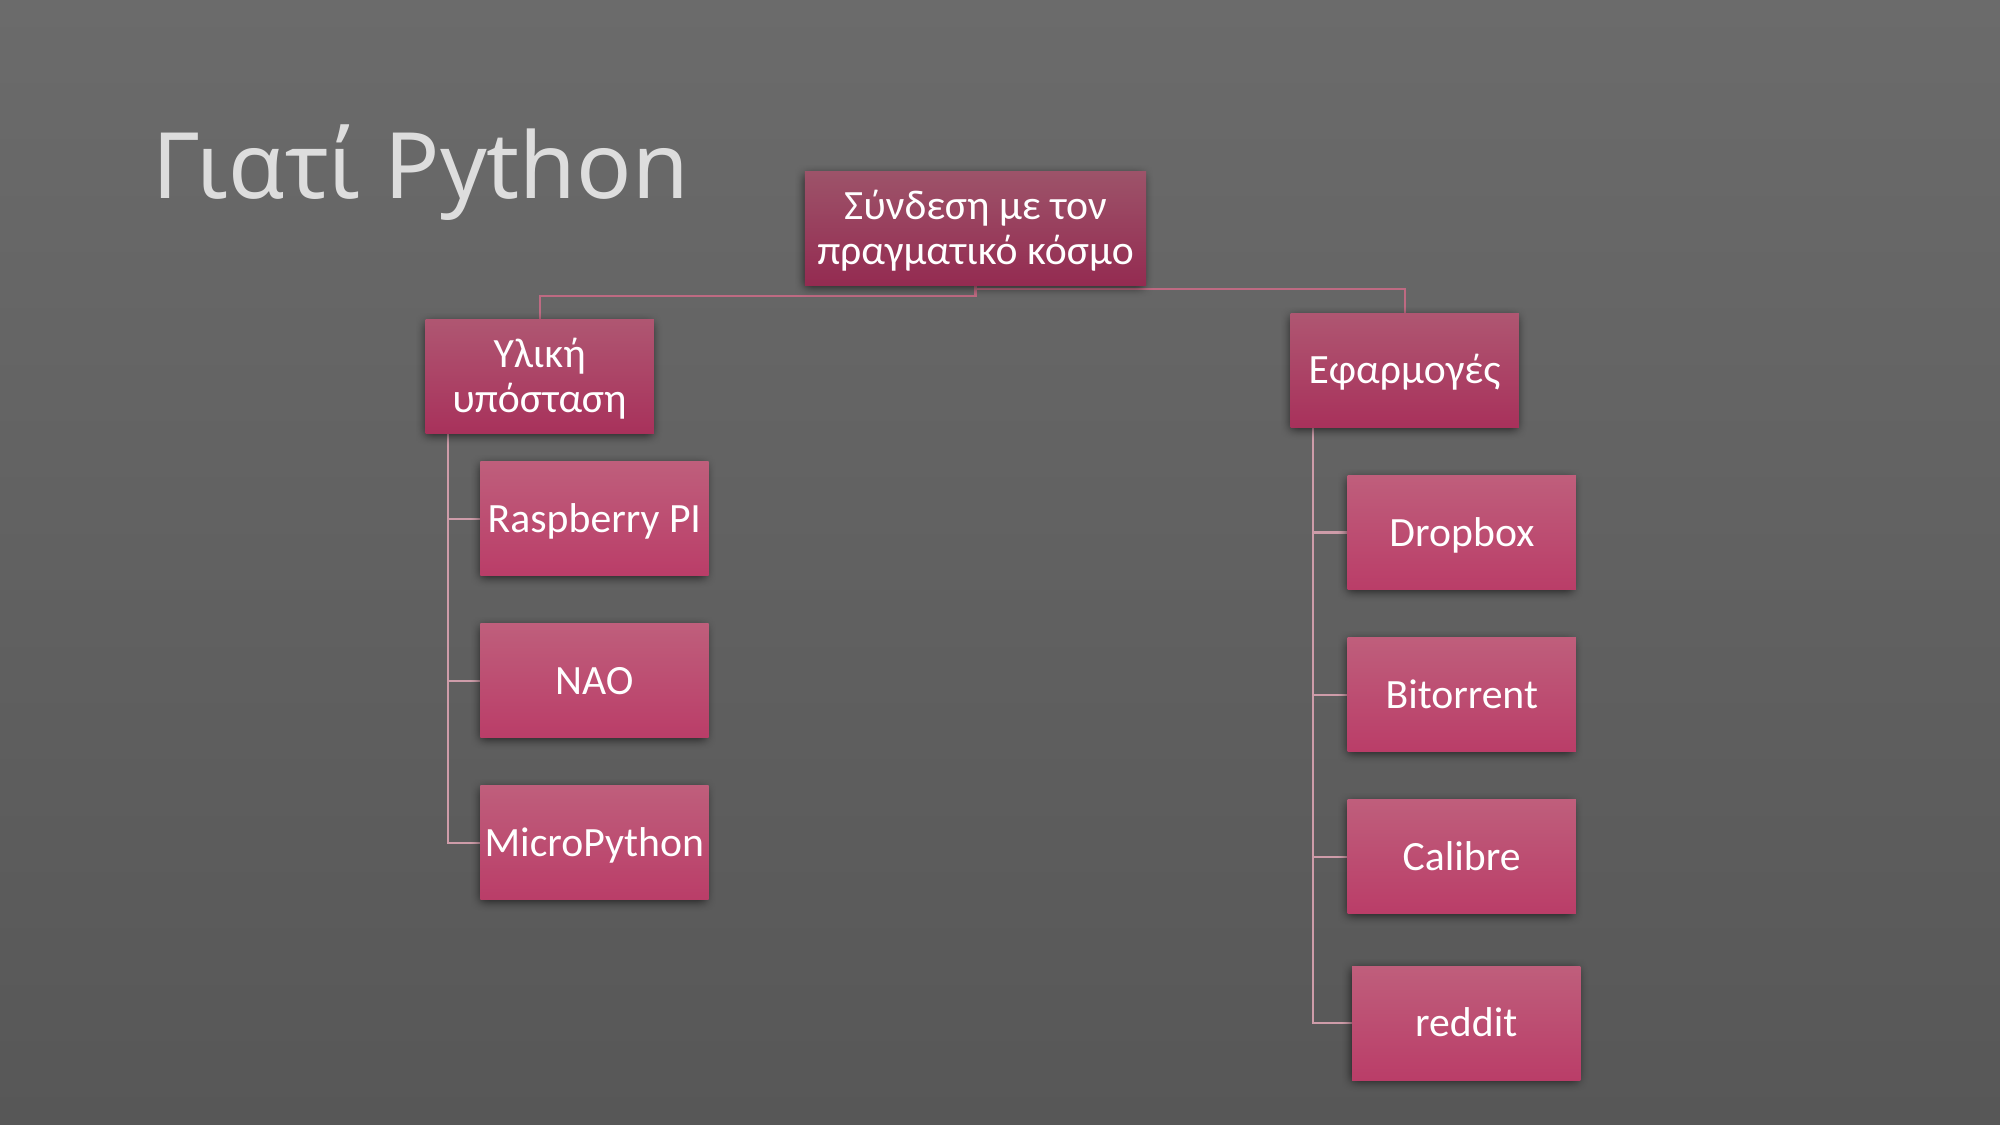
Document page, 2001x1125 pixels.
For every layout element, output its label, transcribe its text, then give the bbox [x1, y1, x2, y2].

title Γιατί Python [137, 59, 1863, 170]
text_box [76, 170, 1933, 1097]
